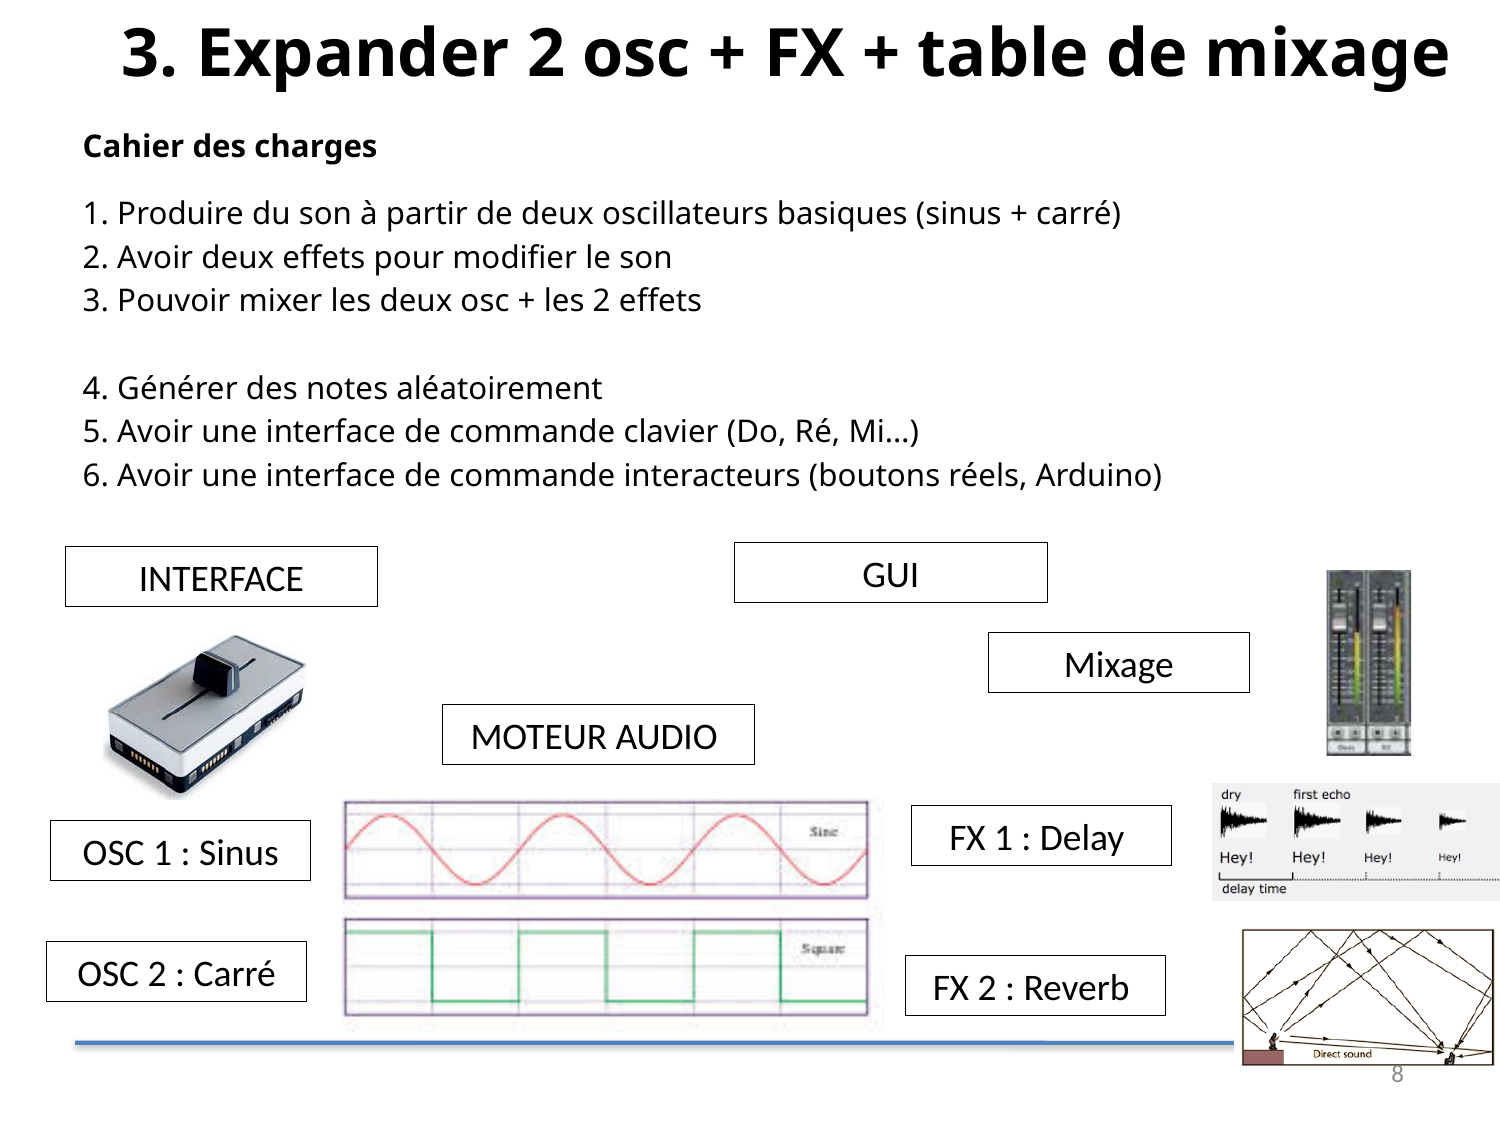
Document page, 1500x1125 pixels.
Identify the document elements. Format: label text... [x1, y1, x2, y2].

text_box Mixage [988, 632, 1250, 693]
text_box OSC 2 : Carré [46, 941, 307, 1002]
picture [1211, 783, 1500, 901]
text_box MOTEUR AUDIO [442, 704, 755, 765]
picture [324, 781, 890, 1033]
picture [1234, 921, 1500, 1073]
list Cahier des charges 1. Produire du son à partir de deux oscillateurs basiques (sinus + carré) 2. Avoir deux effets pour modifier le son 3. Pouvoir mixer les deux osc + les 2 effets 4. Générer des notes aléatoirement 5. Avoir une interface de commande clavier (Do, Ré, Mi…) 6. Avoir une interface de commande interacteurs (boutons réels, Arduino) [68, 118, 1410, 625]
text_box FX 2 : Reverb [905, 955, 1166, 1016]
picture [102, 630, 308, 801]
text_box INTERFACE [65, 546, 378, 607]
text_box 3. Expander 2 osc + FX + table de mixage [106, 2, 1500, 244]
picture [1326, 569, 1412, 756]
slide_number 8 [1074, 1042, 1425, 1103]
text_box GUI [734, 542, 1048, 603]
text_box FX 1 : Delay [911, 805, 1172, 866]
text_box OSC 1 : Sinus [50, 820, 311, 881]
